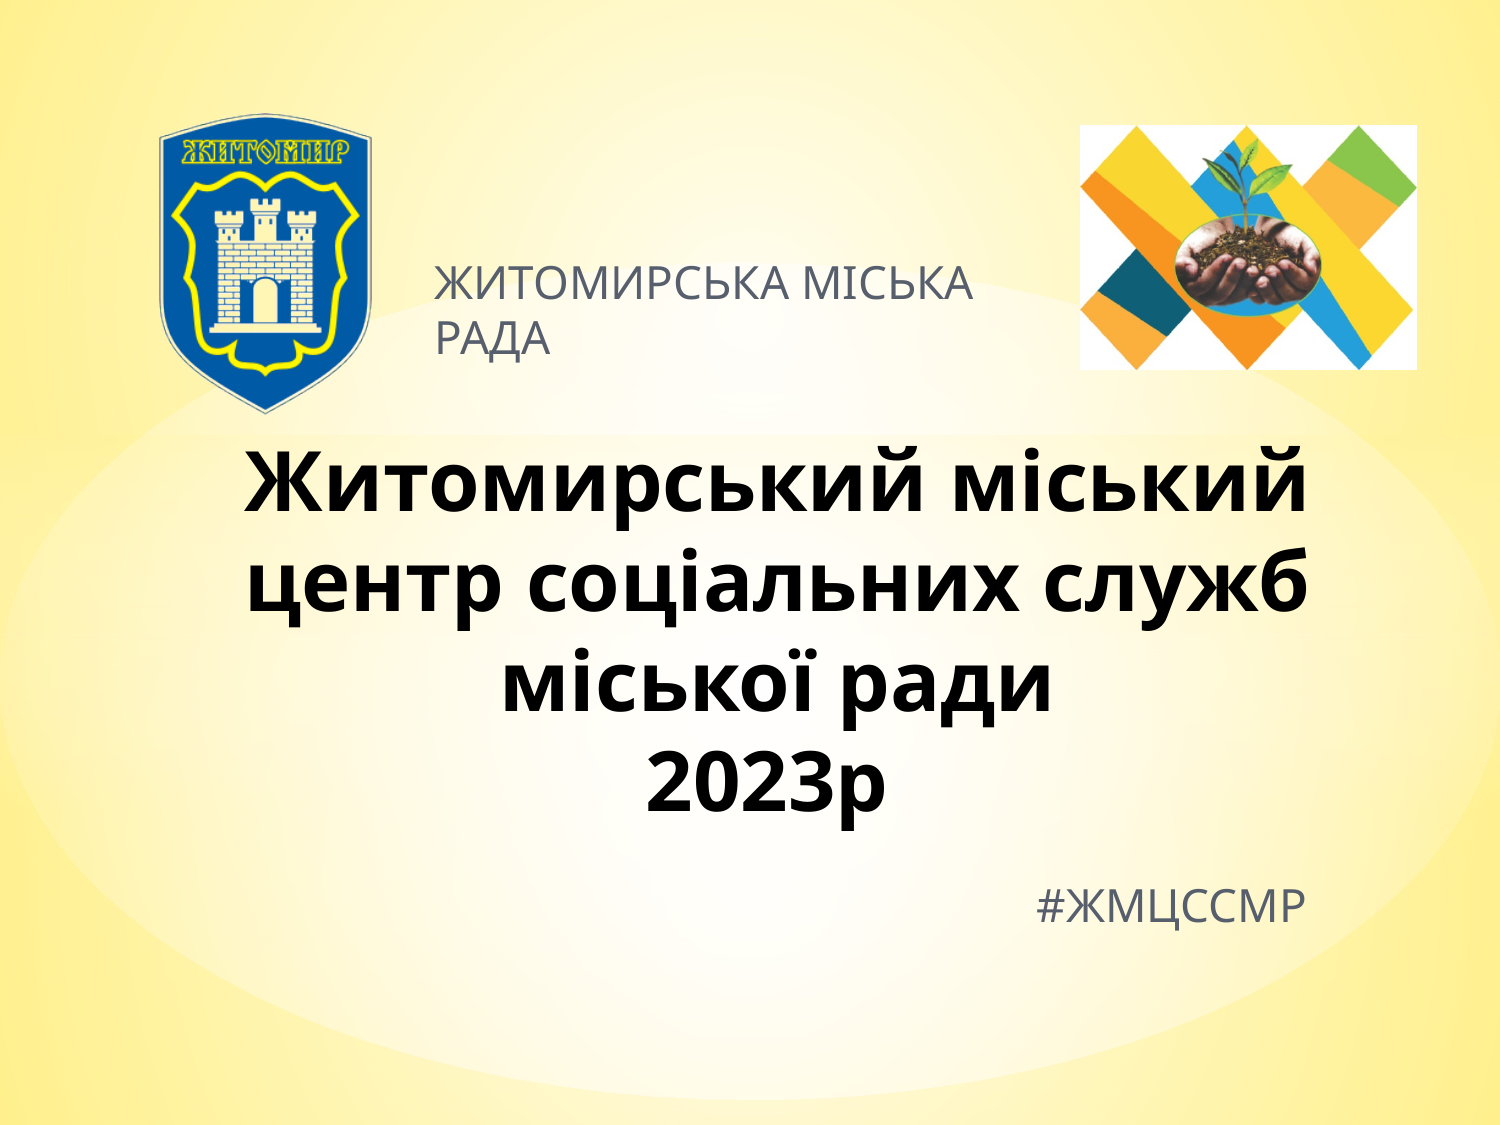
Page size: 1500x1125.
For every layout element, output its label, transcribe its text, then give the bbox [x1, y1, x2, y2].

subtitle #ЖМЦССМР [1021, 870, 1329, 1015]
picture [159, 113, 372, 416]
title Житомирський міський центр соціальних служб міської ради 2023р [159, 420, 1367, 870]
text_box ЖИТОМИРСЬКА МІСЬКА РАДА [419, 246, 1105, 392]
picture [1080, 125, 1417, 370]
